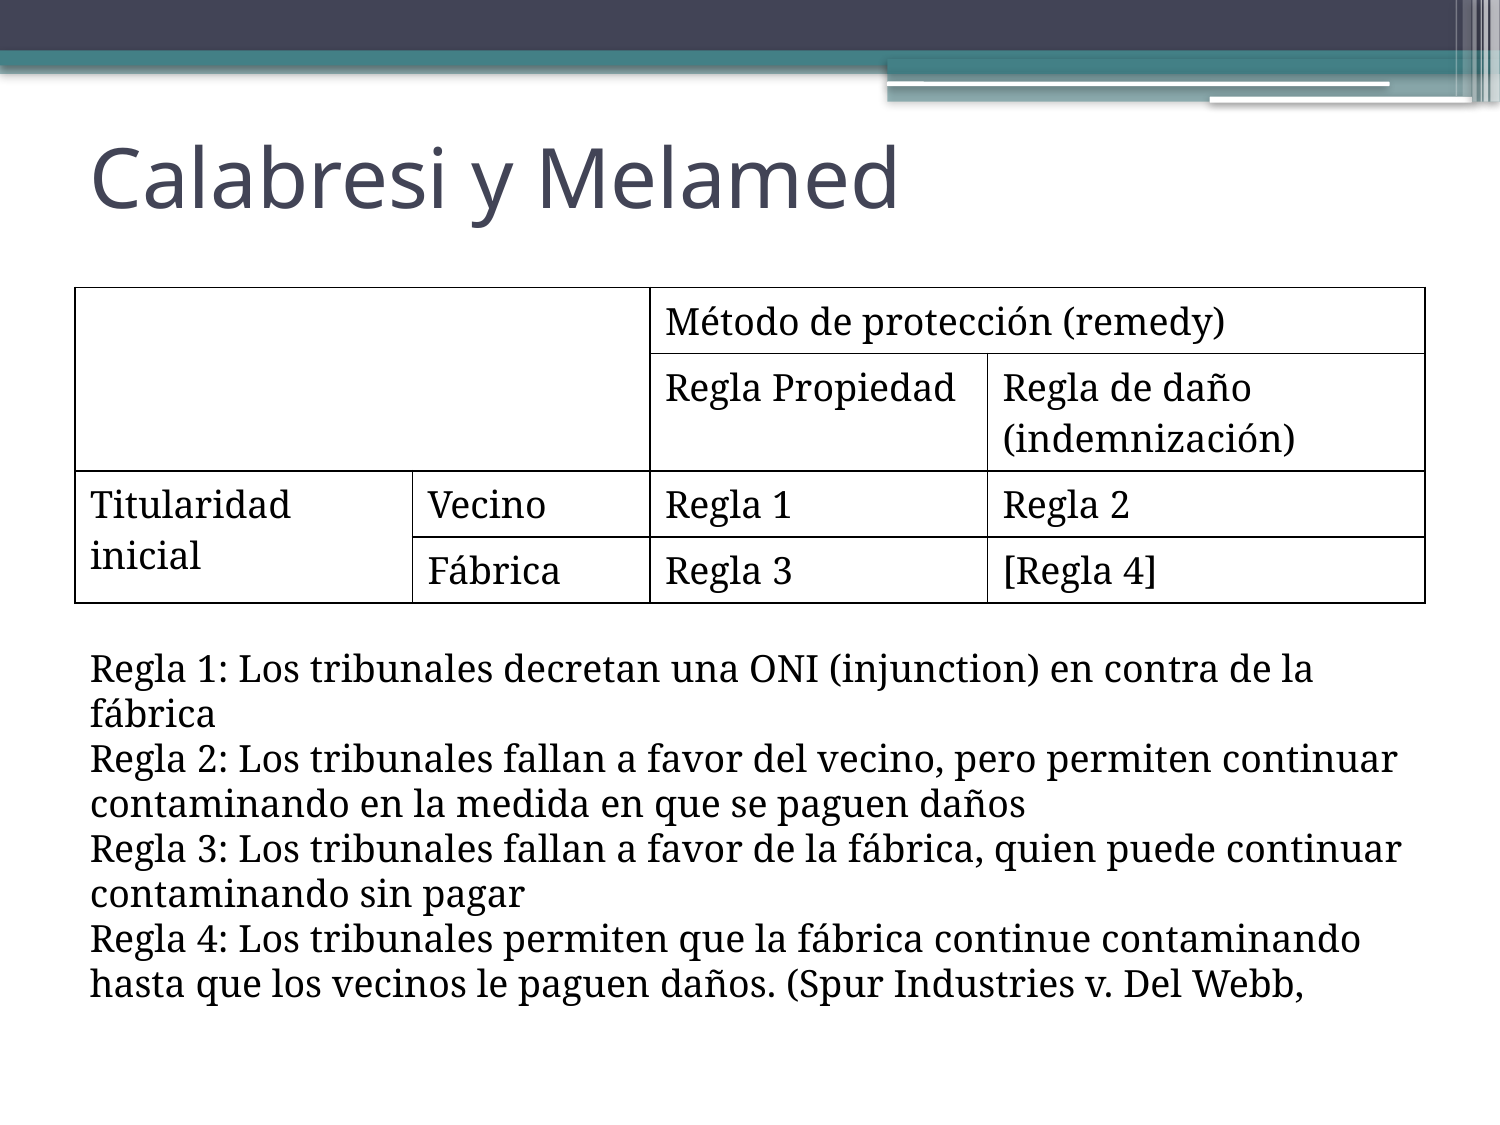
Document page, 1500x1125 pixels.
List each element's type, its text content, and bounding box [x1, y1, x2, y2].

table_cell Titularidad inicial [76, 472, 412, 602]
table_cell [Regla 4] [988, 538, 1424, 602]
table_cell Fábrica [413, 538, 649, 602]
table_header [76, 288, 649, 470]
table_cell Regla 2 [988, 472, 1424, 536]
table_cell Vecino [413, 472, 649, 536]
text_box Regla 1: Los tribunales decretan una ONI (injunction) en contra de la fábrica Regla 2: Los tribunales fallan a favor del vecino, pero permiten continuar contaminando en la medida en que se paguen daños Regla 3: Los tribunales fallan a favor de la fábrica, quien puede continuar contaminando sin pagar Regla 4: Los tribunales permiten que la fábrica continue contaminando hasta que los vecinos le paguen daños. (Spur Industries v. Del Webb, [74, 637, 1425, 1013]
table_header Método de protección (remedy) [651, 288, 1424, 353]
table_cell Regla 3 [651, 538, 987, 602]
table_cell Regla Propiedad [651, 354, 987, 470]
title Calabresi y Melamed [75, 87, 1425, 263]
table_cell Regla de daño (indemnización) [988, 354, 1424, 470]
table_cell Regla 1 [651, 472, 987, 536]
